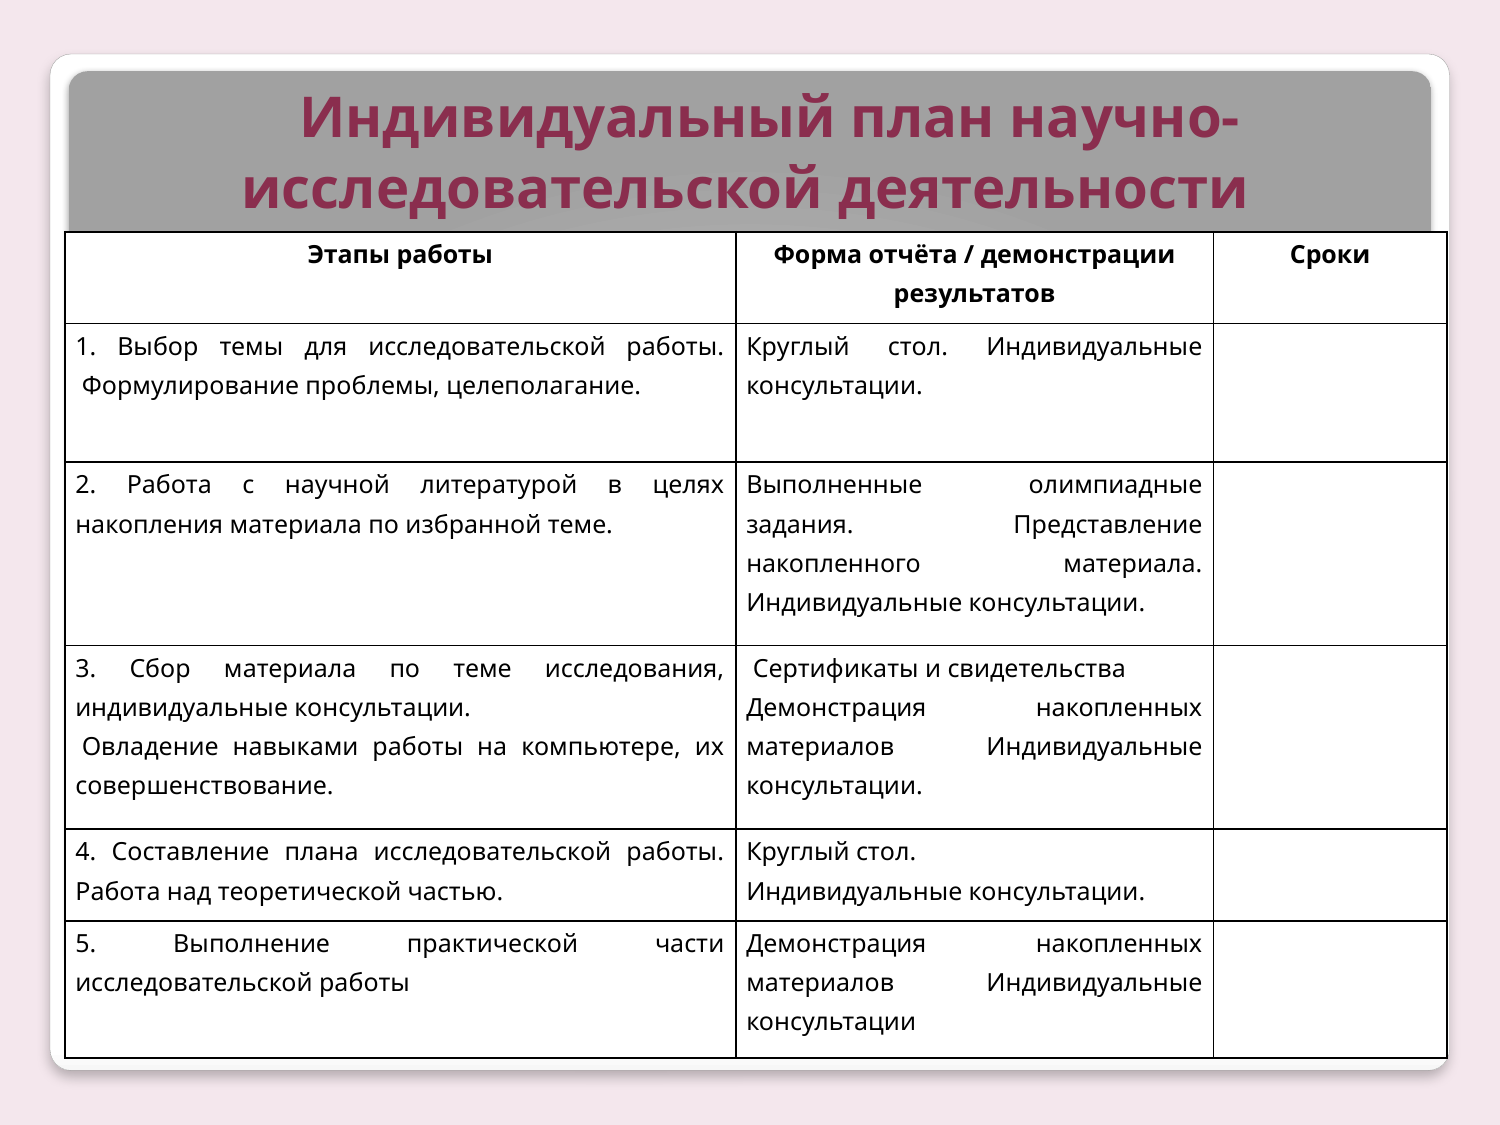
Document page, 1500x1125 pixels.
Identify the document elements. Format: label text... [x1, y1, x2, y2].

table_cell [1214, 922, 1446, 1057]
table_header Этапы работы [66, 233, 735, 323]
title Индивидуальный план научно-исследовательской деятельности [88, 54, 1431, 228]
table_cell [1214, 324, 1446, 461]
table_cell Круглый стол. Индивидуальные консультации. [737, 324, 1213, 461]
table_header Форма отчёта / демонстрации результатов [737, 233, 1213, 323]
table_cell [1214, 463, 1446, 645]
table_cell 1. Выбор темы для исследовательской работы. Формулирование проблемы, целеполагание. [66, 324, 735, 461]
table_header Сроки [1214, 233, 1446, 323]
table_cell Демонстрация накопленных материалов Индивидуальные консультации [737, 922, 1213, 1057]
table_cell [1214, 830, 1446, 920]
table_cell 2. Работа с научной литературой в целях накопления материала по избранной теме. [66, 463, 735, 645]
table_cell 4. Составление плана исследовательской работы. Работа над теоретической частью. [66, 830, 735, 920]
table_cell [1214, 646, 1446, 828]
table_cell 3. Сбор материала по теме исследования, индивидуальные консультации. Овладение навыками работы на компьютере, их совершенствование. [66, 646, 735, 828]
table_cell Выполненные олимпиадные задания. Представление накопленного материала. Индивидуальные консультации. [737, 463, 1213, 645]
table_cell Сертификаты и свидетельства Демонстрация накопленных материалов Индивидуальные консультации. [737, 646, 1213, 828]
table_cell Круглый стол. Индивидуальные консультации. [737, 830, 1213, 920]
table_cell 5. Выполнение практической части исследовательской работы [66, 922, 735, 1057]
